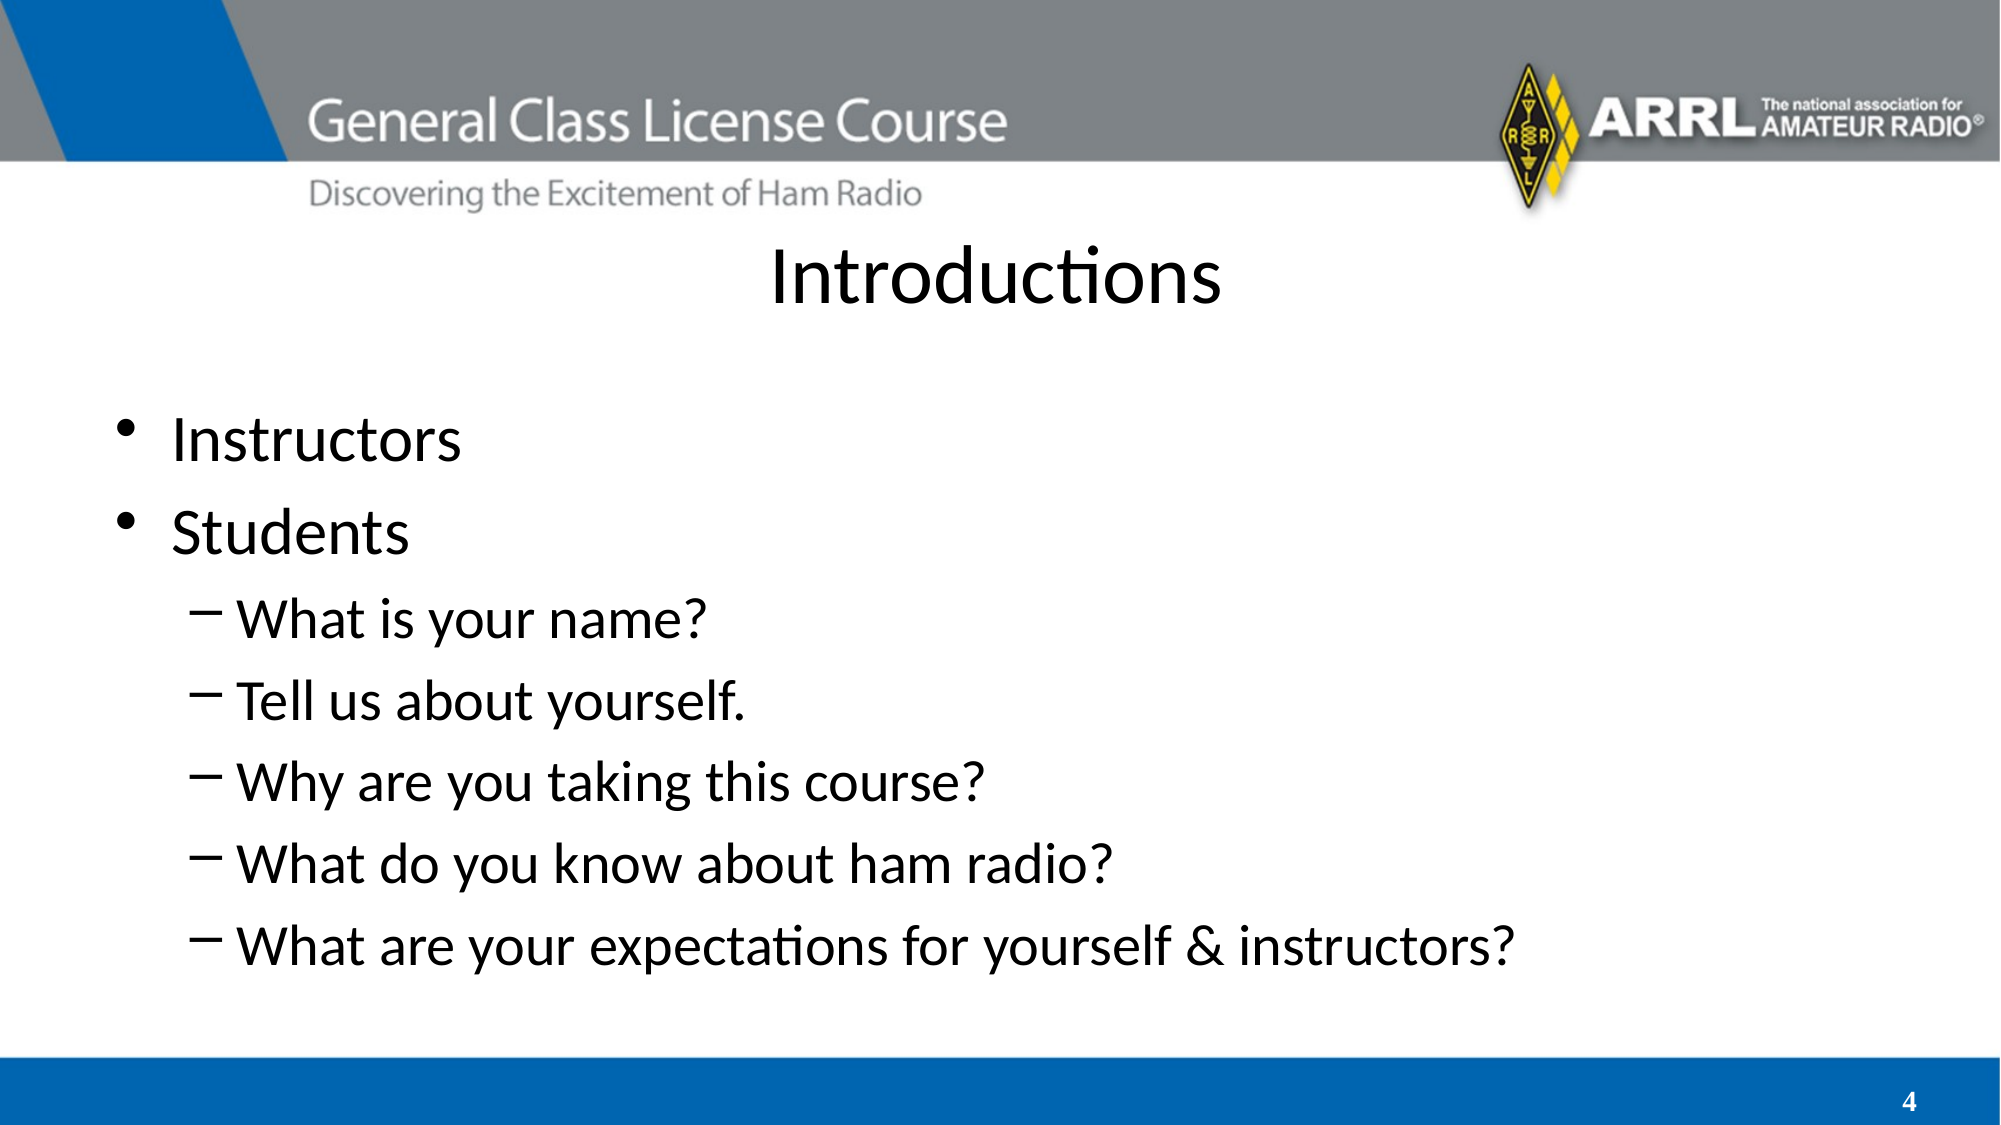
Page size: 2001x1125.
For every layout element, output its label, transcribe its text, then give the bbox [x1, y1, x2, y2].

picture [0, 0, 2001, 1125]
list Instructors Students What is your name? Tell us about yourself. Why are you taking this course? What do you know about ham radio? What are your expectations for yourself & instructors? [99, 387, 1900, 1075]
title Introductions [96, 212, 1897, 356]
